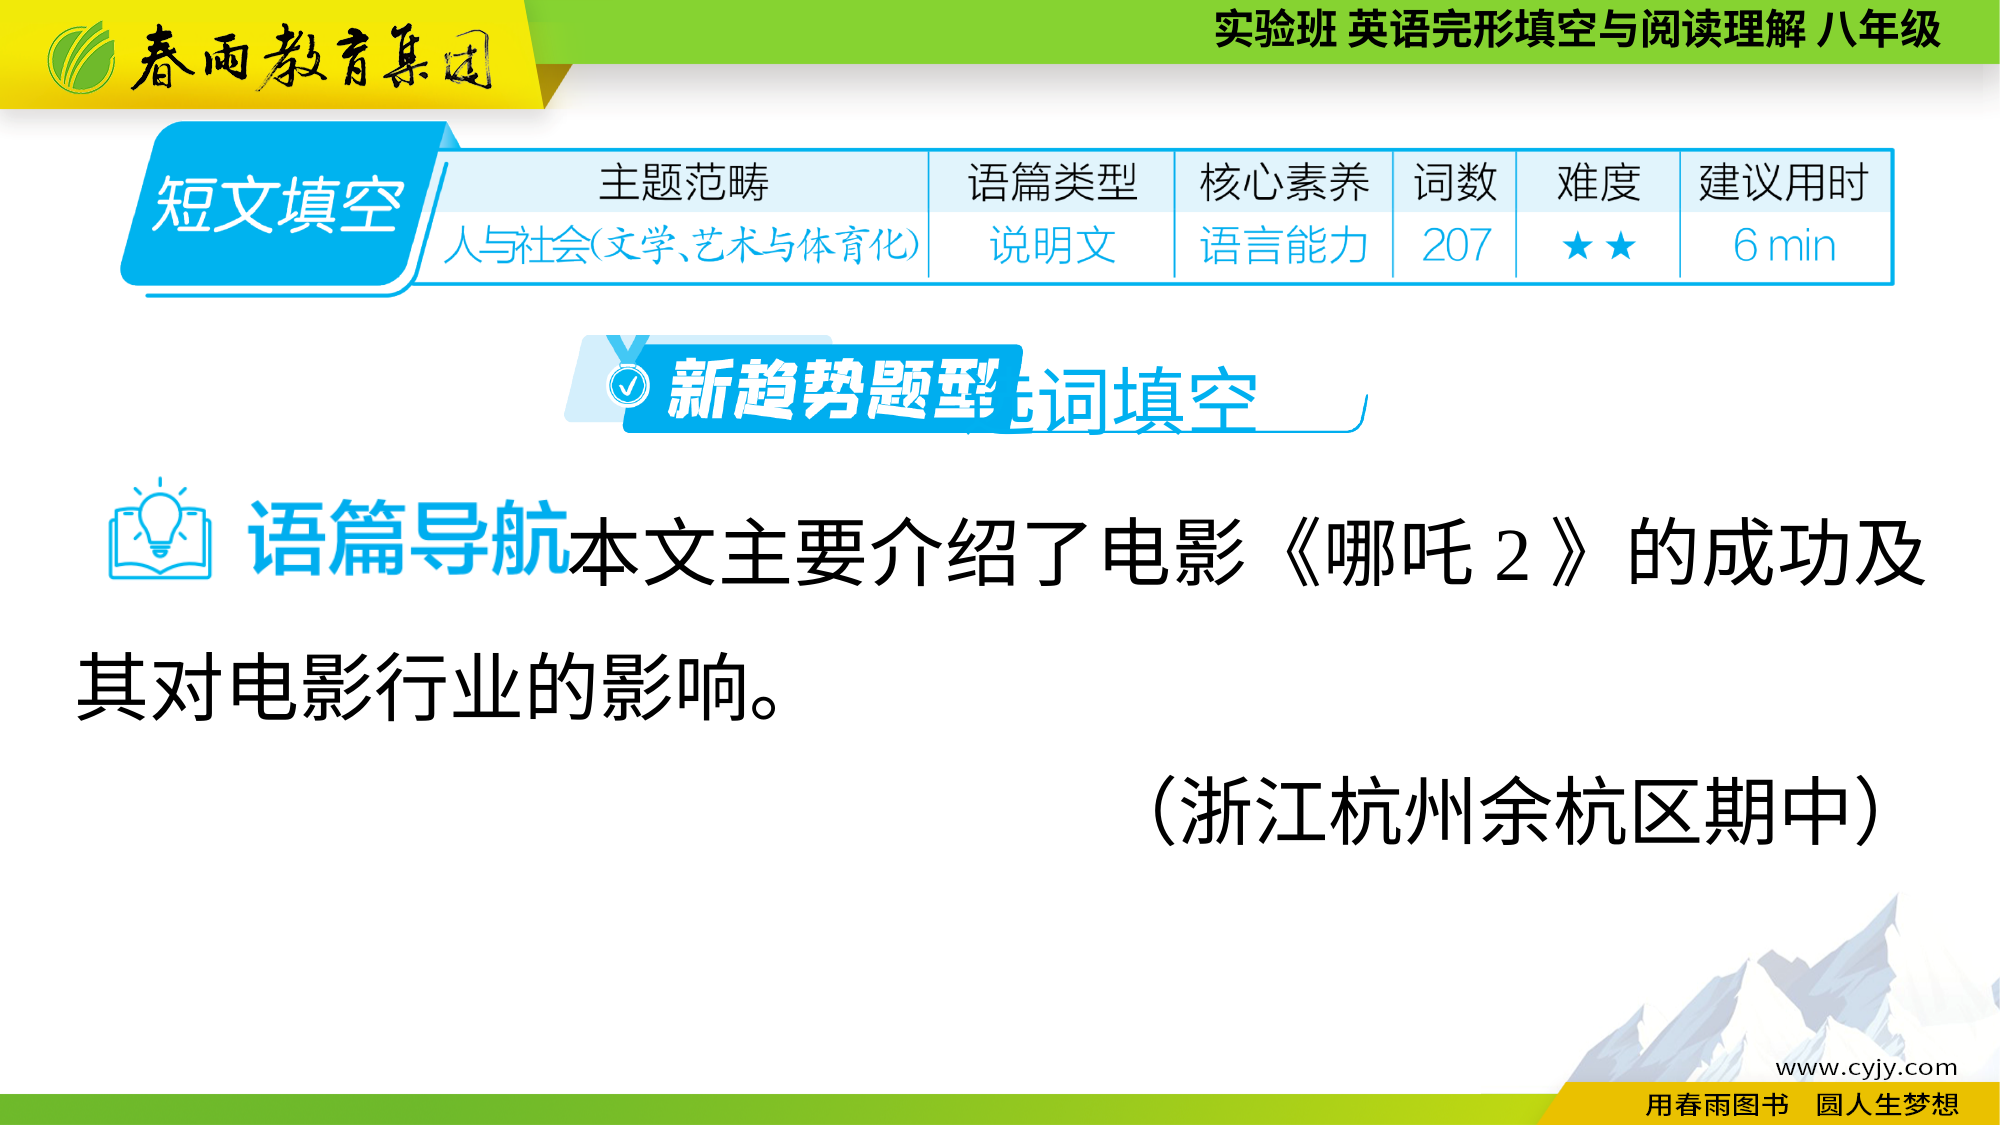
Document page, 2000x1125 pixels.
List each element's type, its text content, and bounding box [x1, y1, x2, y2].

text_box 本文主要介绍了电影《哪吒2》的成功及其对电影行业的影响。 [59, 453, 1944, 738]
list （浙江杭州余杭区期中） [59, 738, 1944, 846]
text_box 选词填空 [107, 302, 1993, 453]
picture [0, 0, 2000, 1125]
